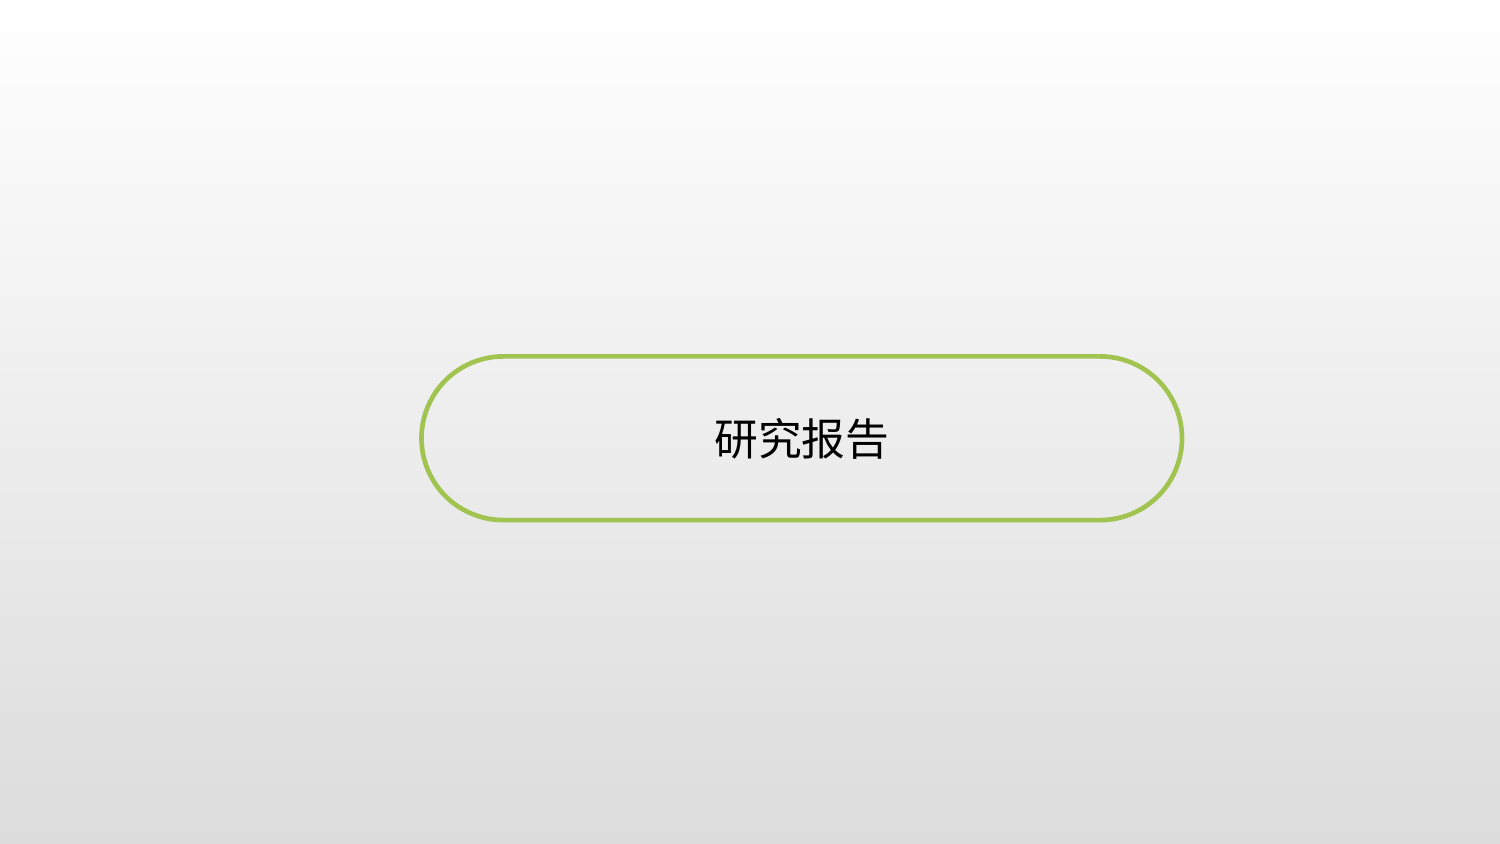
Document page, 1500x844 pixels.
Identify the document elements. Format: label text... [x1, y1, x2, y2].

text_box 研究报告 [420, 355, 1184, 522]
